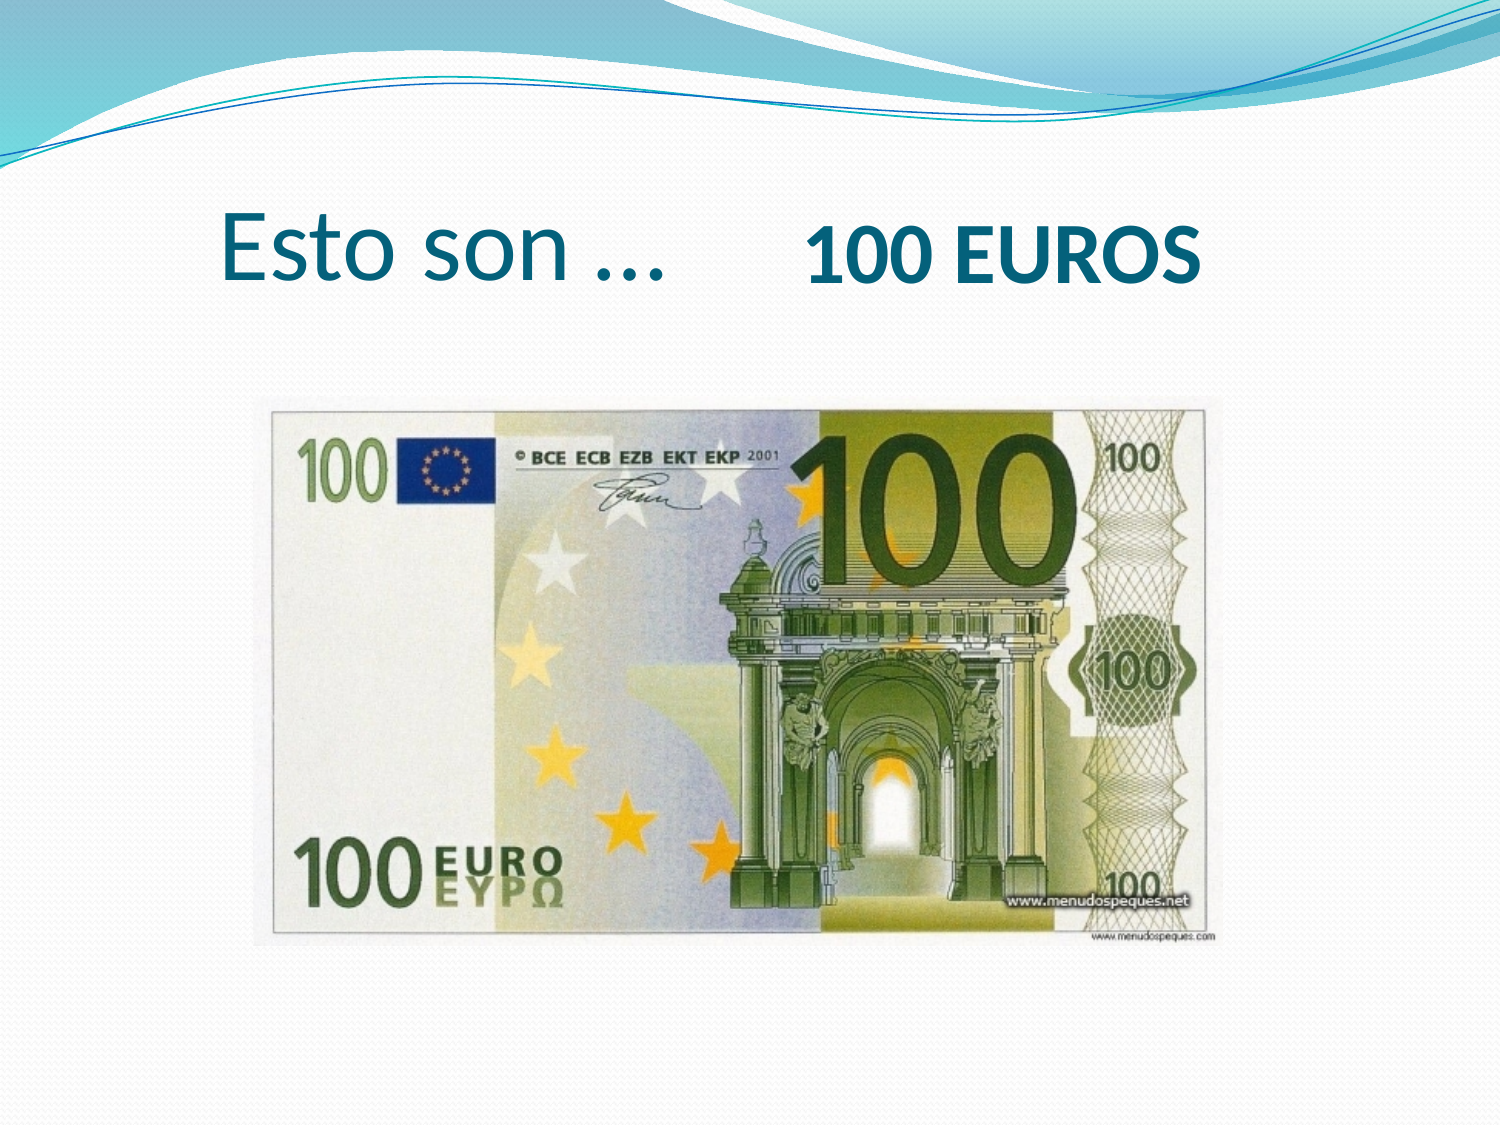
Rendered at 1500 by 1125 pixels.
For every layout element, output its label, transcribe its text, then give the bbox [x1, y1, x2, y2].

title Esto son … [218, 113, 761, 302]
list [253, 395, 1223, 946]
text_box 100 EUROS [761, 113, 1223, 302]
